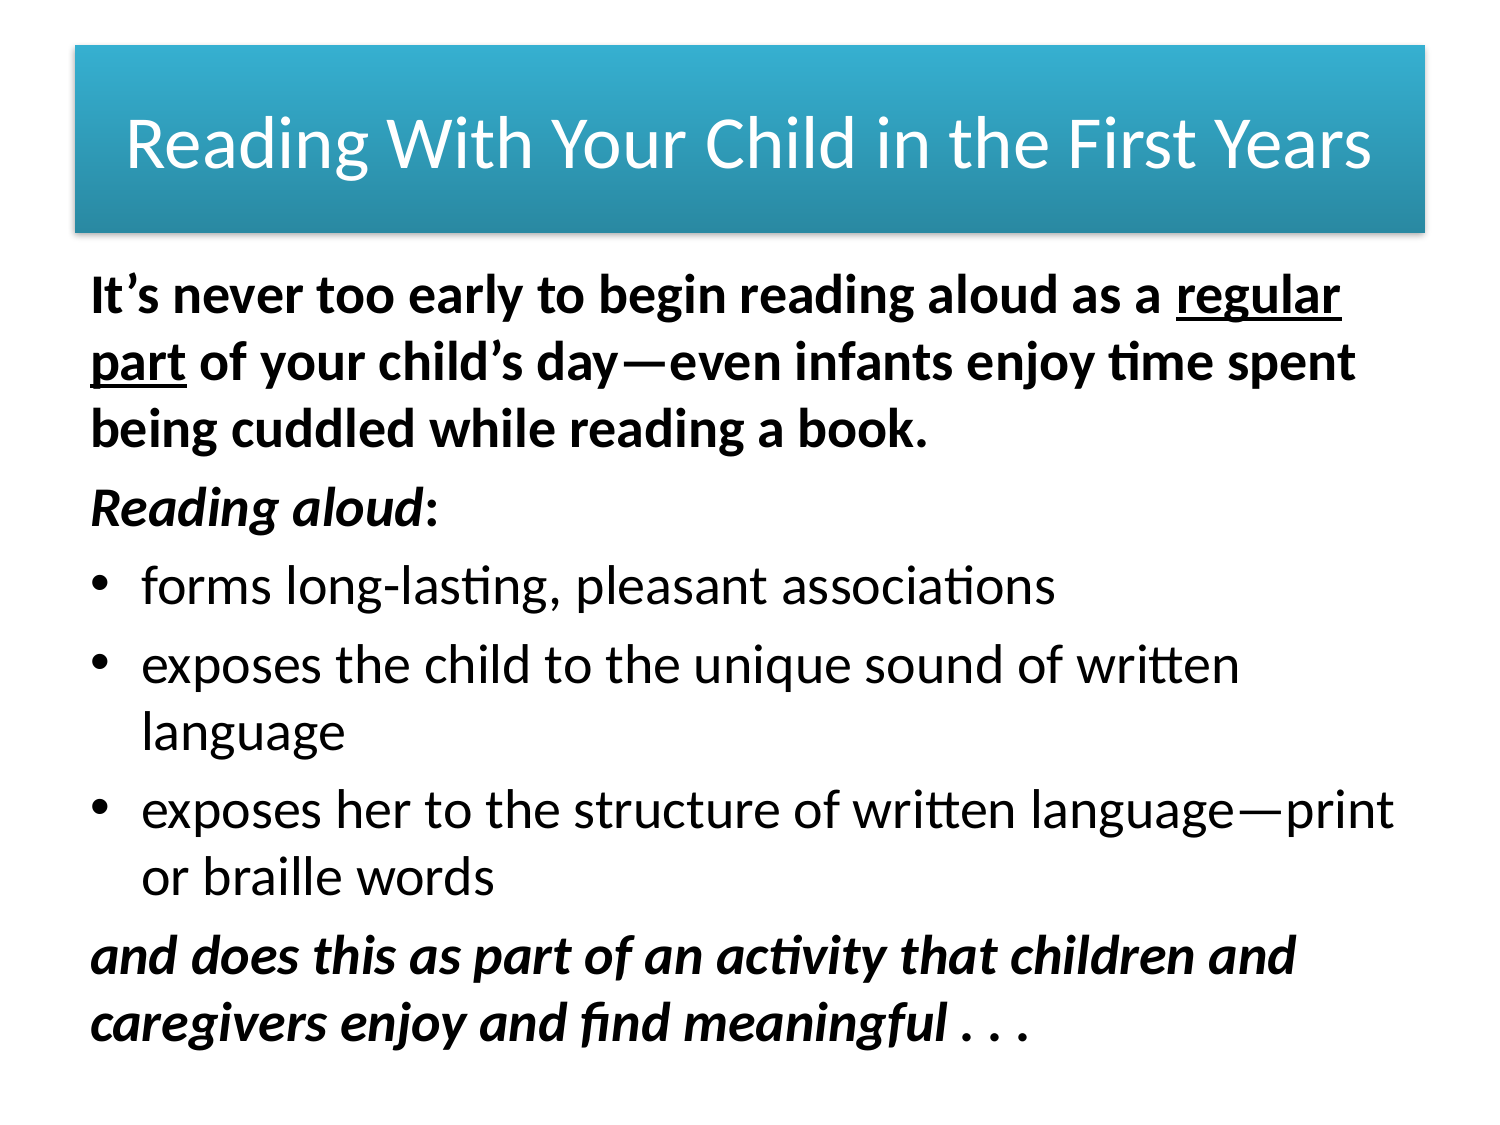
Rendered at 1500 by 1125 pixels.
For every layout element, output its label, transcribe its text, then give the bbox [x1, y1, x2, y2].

title Reading With Your Child in the First Years [75, 45, 1425, 233]
list It’s never too early to begin reading aloud as a regular part of your child’s day—even infants enjoy time spent being cuddled while reading a book. Reading aloud: forms long-lasting, pleasant associations exposes the child to the unique sound of written language exposes her to the structure of written language—print or braille words and does this as part of an activity that children and caregivers enjoy and find meaningful . . . [75, 249, 1450, 1063]
